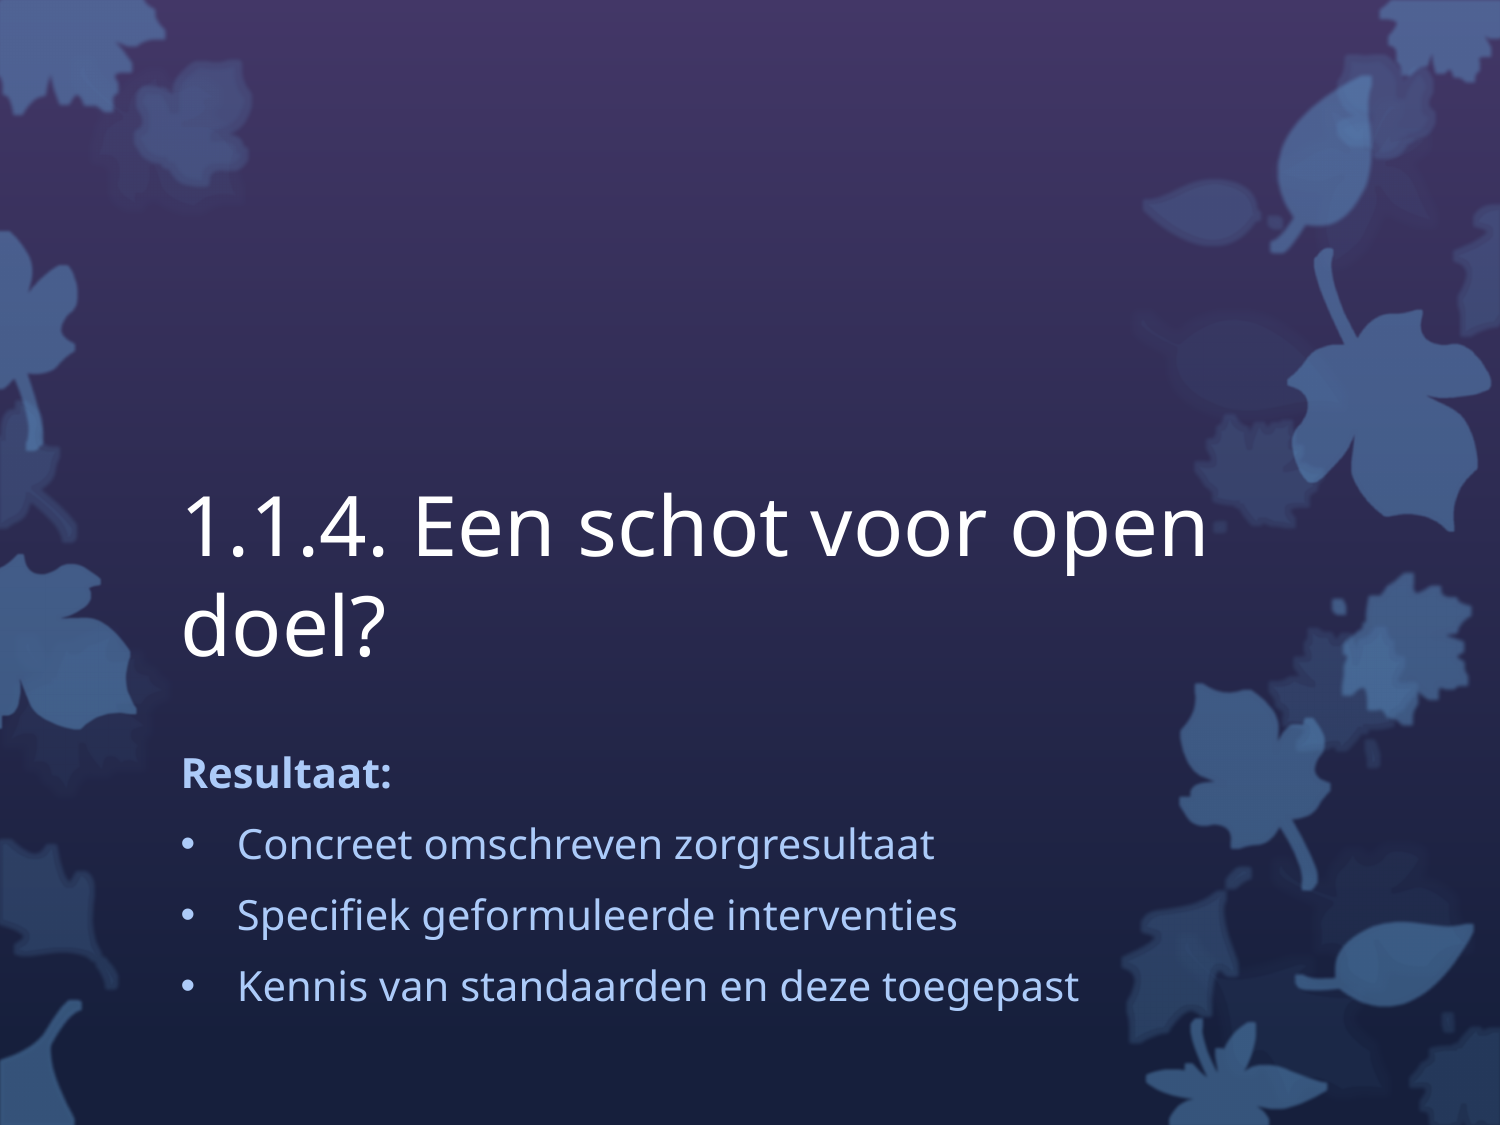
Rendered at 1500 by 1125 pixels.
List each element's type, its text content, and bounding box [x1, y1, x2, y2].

title 1.1.4. Een schot voor open doel? [165, 373, 1334, 681]
subtitle Resultaat: Concreet omschreven zorgresultaat Specifiek geformuleerde interventies Kennis van standaarden en deze toegepast [165, 739, 1334, 1024]
